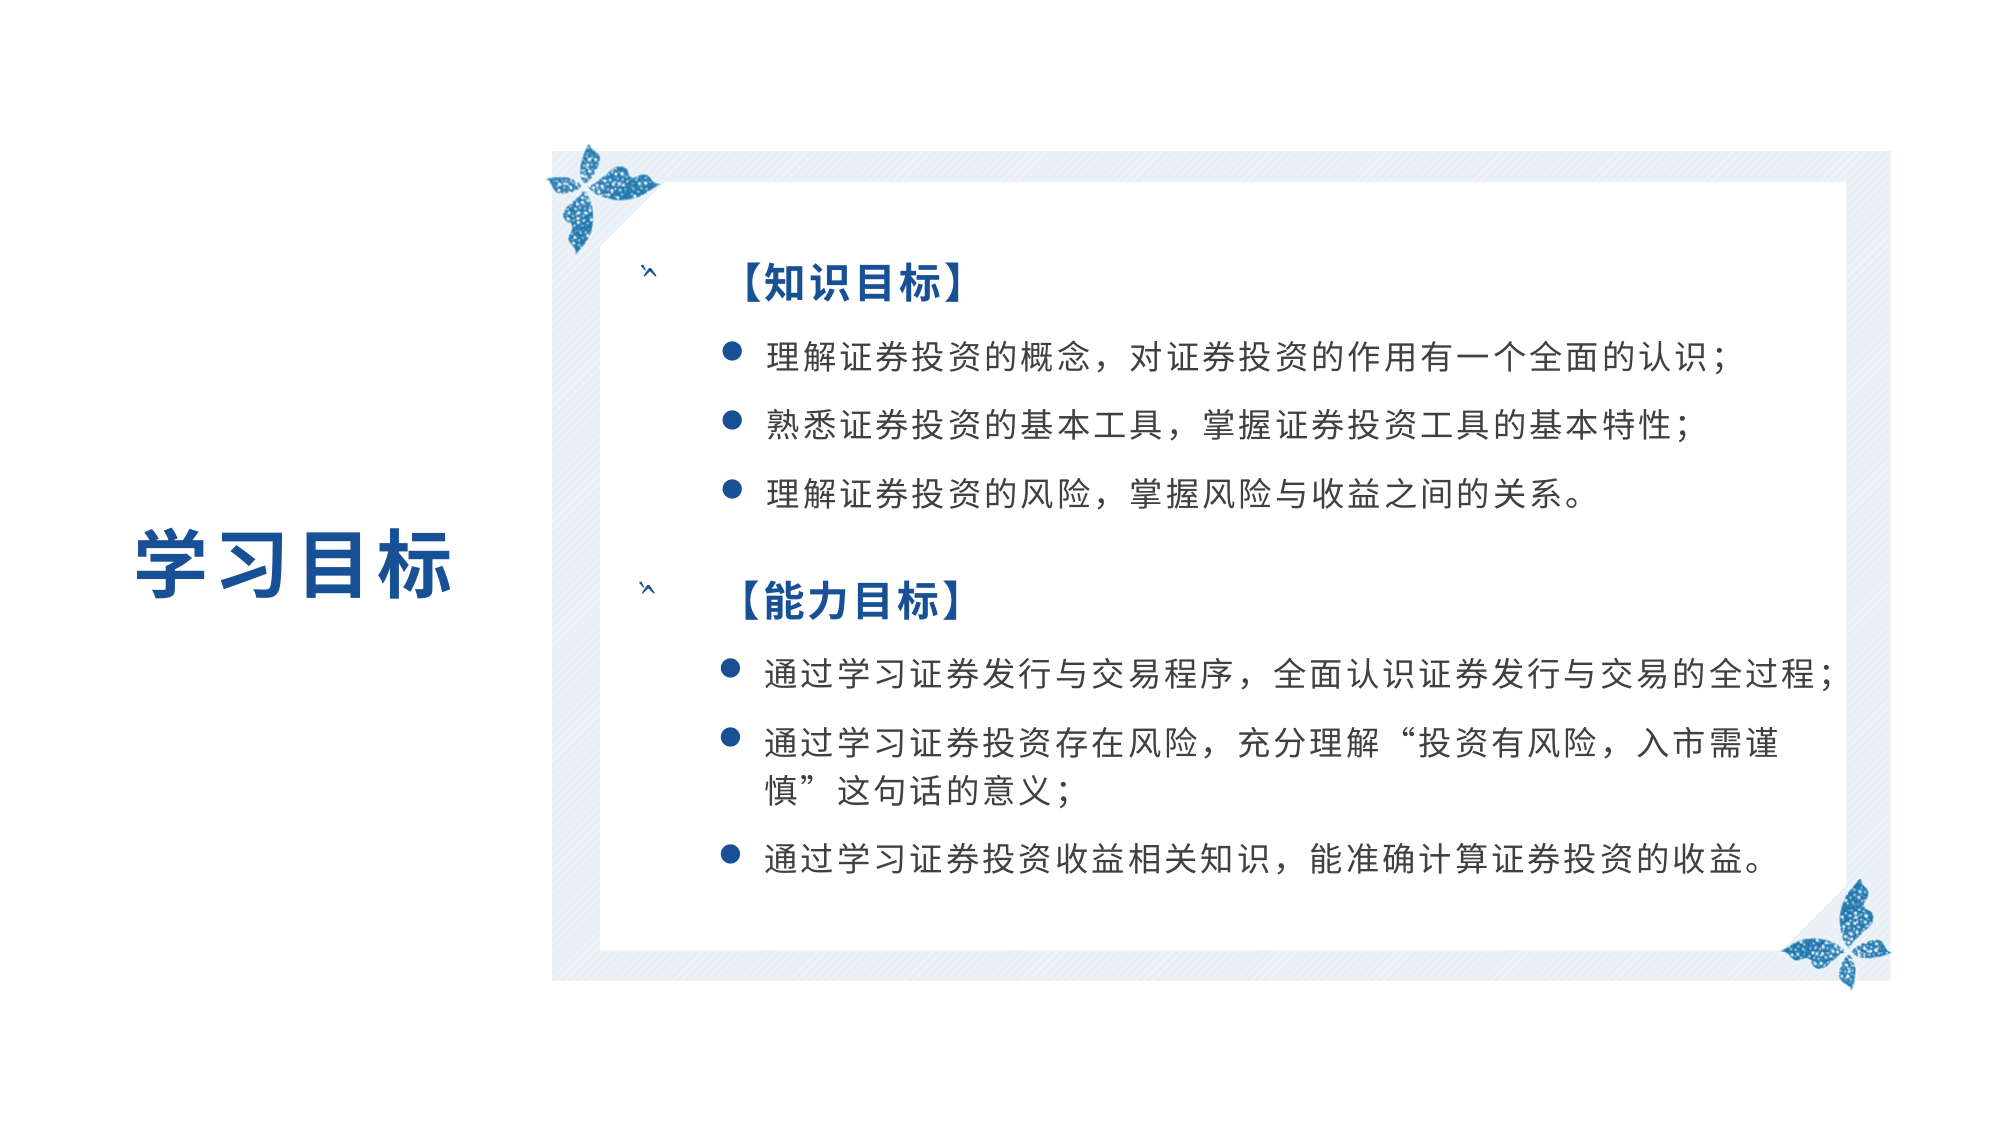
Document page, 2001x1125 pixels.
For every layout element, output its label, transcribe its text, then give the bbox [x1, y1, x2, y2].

picture [518, 120, 664, 260]
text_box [552, 150, 1891, 981]
picture [1777, 879, 1898, 991]
text_box 学习目标 [117, 465, 474, 660]
